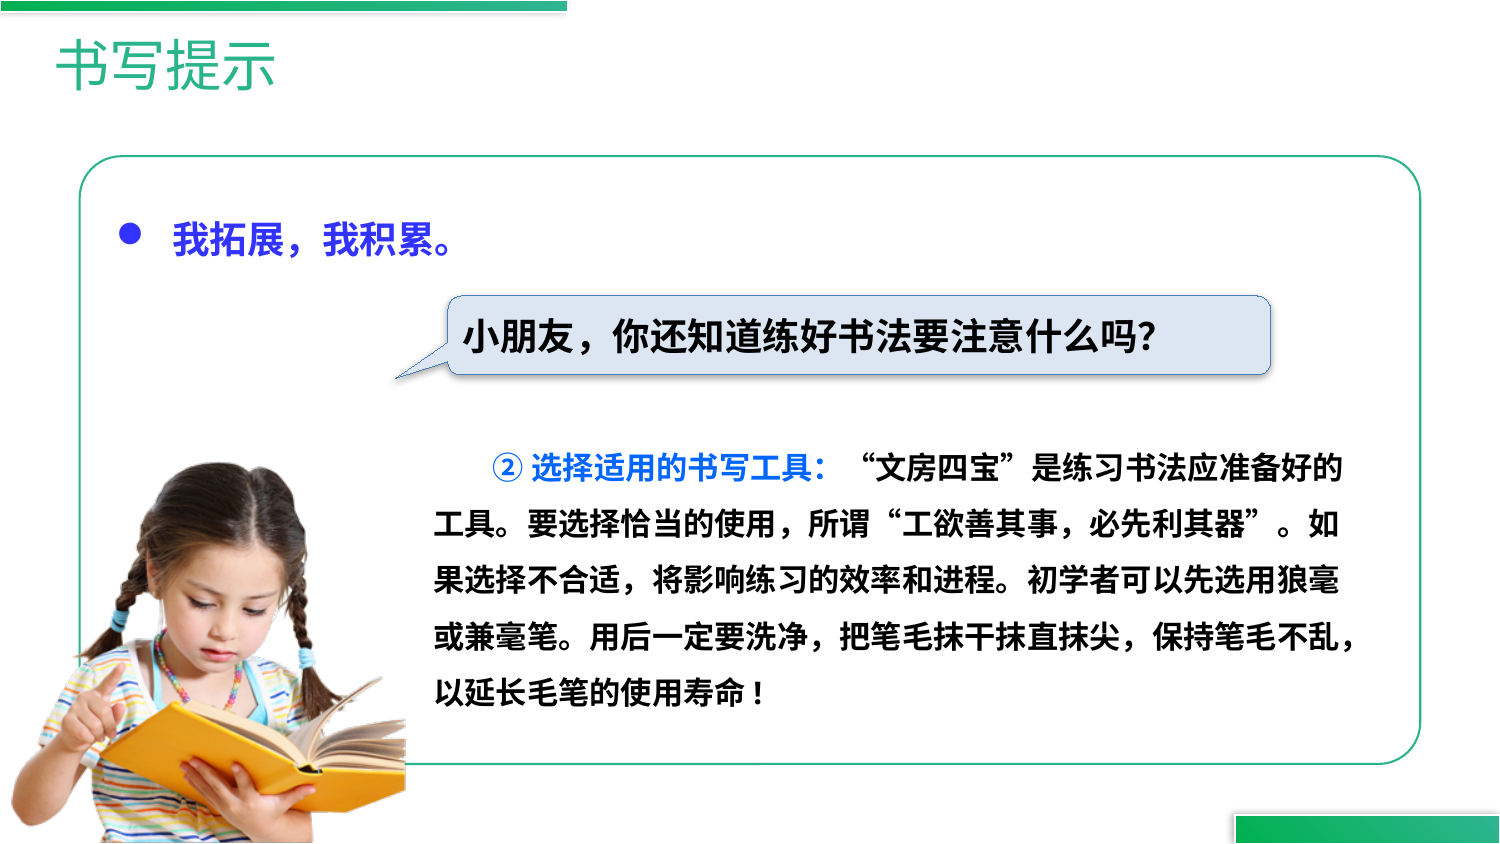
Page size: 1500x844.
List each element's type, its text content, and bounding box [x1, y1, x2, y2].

picture [0, 445, 407, 844]
list 书写提示 [41, 32, 382, 94]
text_box 我拓展，我积累。 [104, 188, 484, 267]
text_box 小朋友，你还知道练好书法要注意什么吗？ [430, 295, 1271, 354]
text_box ②选择适用的书写工具：“文房四宝”是练习书法应准备好的工具。要选择恰当的使用，所谓“工欲善其事，必先利其器”。如果选择不合适，将影响练习的效率和进程。初学者可以先选用狼毫或兼毫笔。用后一定要洗净，把笔毛抹干抹直抹尖，保持笔毛不乱，以延长毛笔的使用寿命! [422, 354, 1359, 786]
text_box 小朋友，你还知道练好书法要注意什么吗？ [395, 359, 422, 379]
